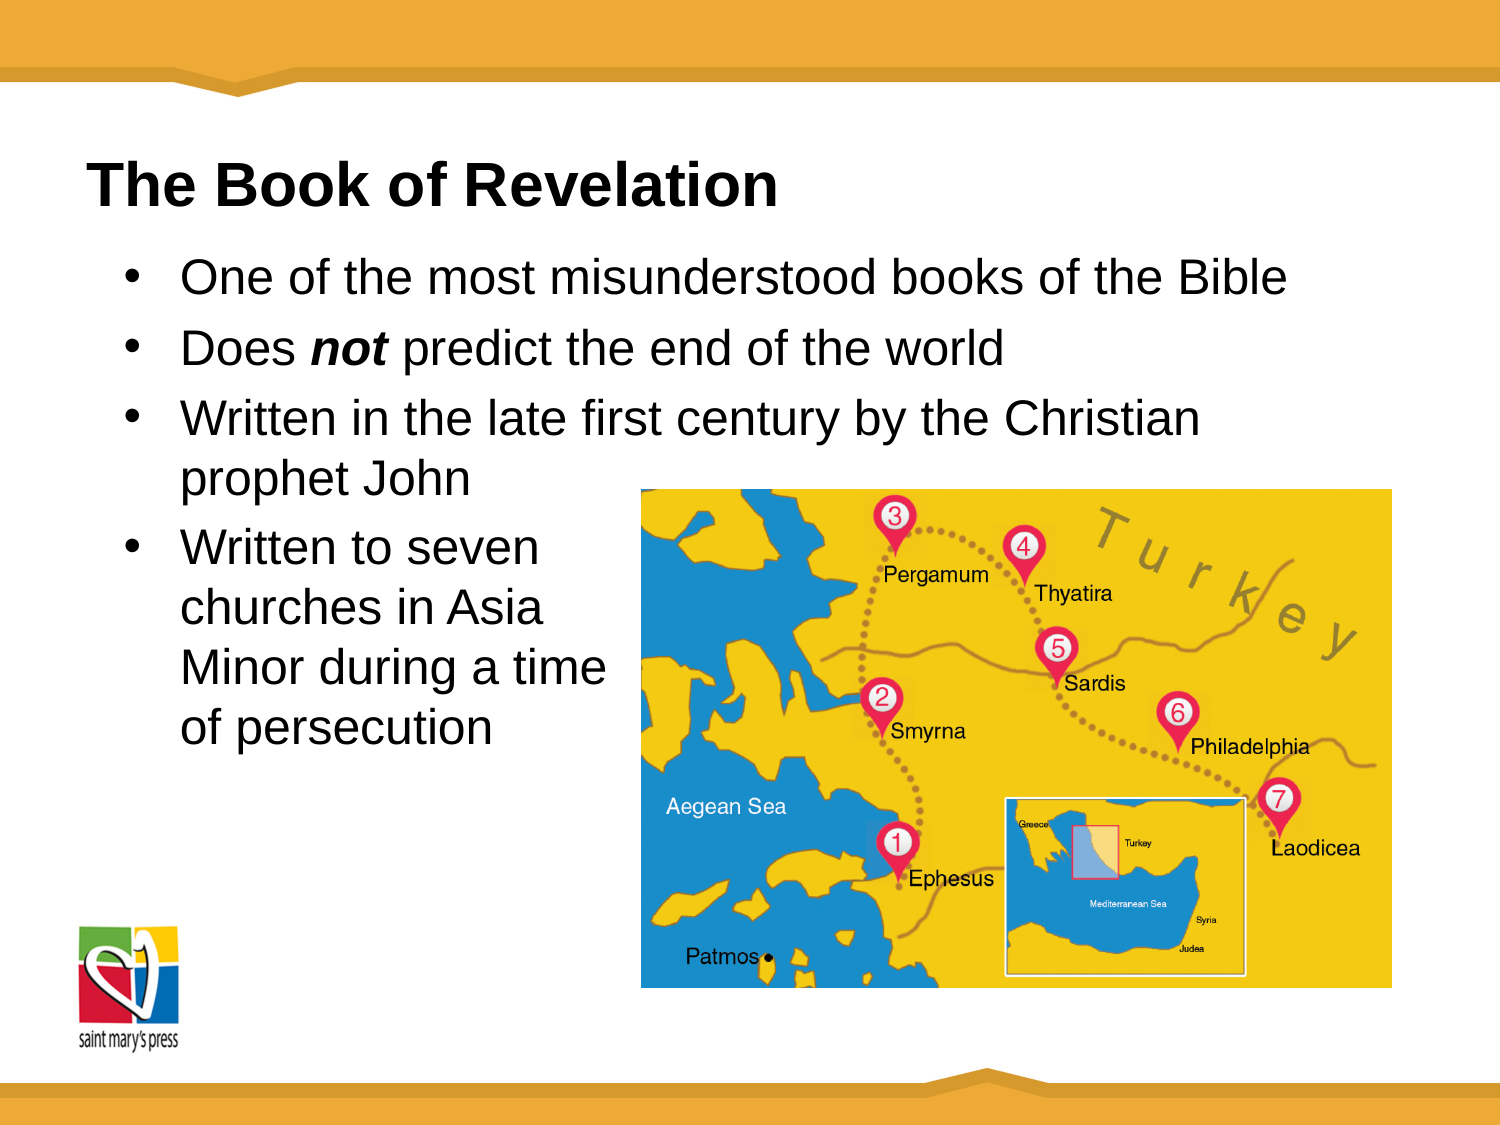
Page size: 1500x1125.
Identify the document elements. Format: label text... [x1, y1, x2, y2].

title The Book of Revelation [71, 137, 1421, 225]
list One of the most misunderstood books of the Bible Does not predict the end of the world Written in the late first century by the Christian prophet John Written to seven churches in Asia Minor during a time of persecution [108, 237, 1392, 929]
picture [0, 0, 1500, 1125]
